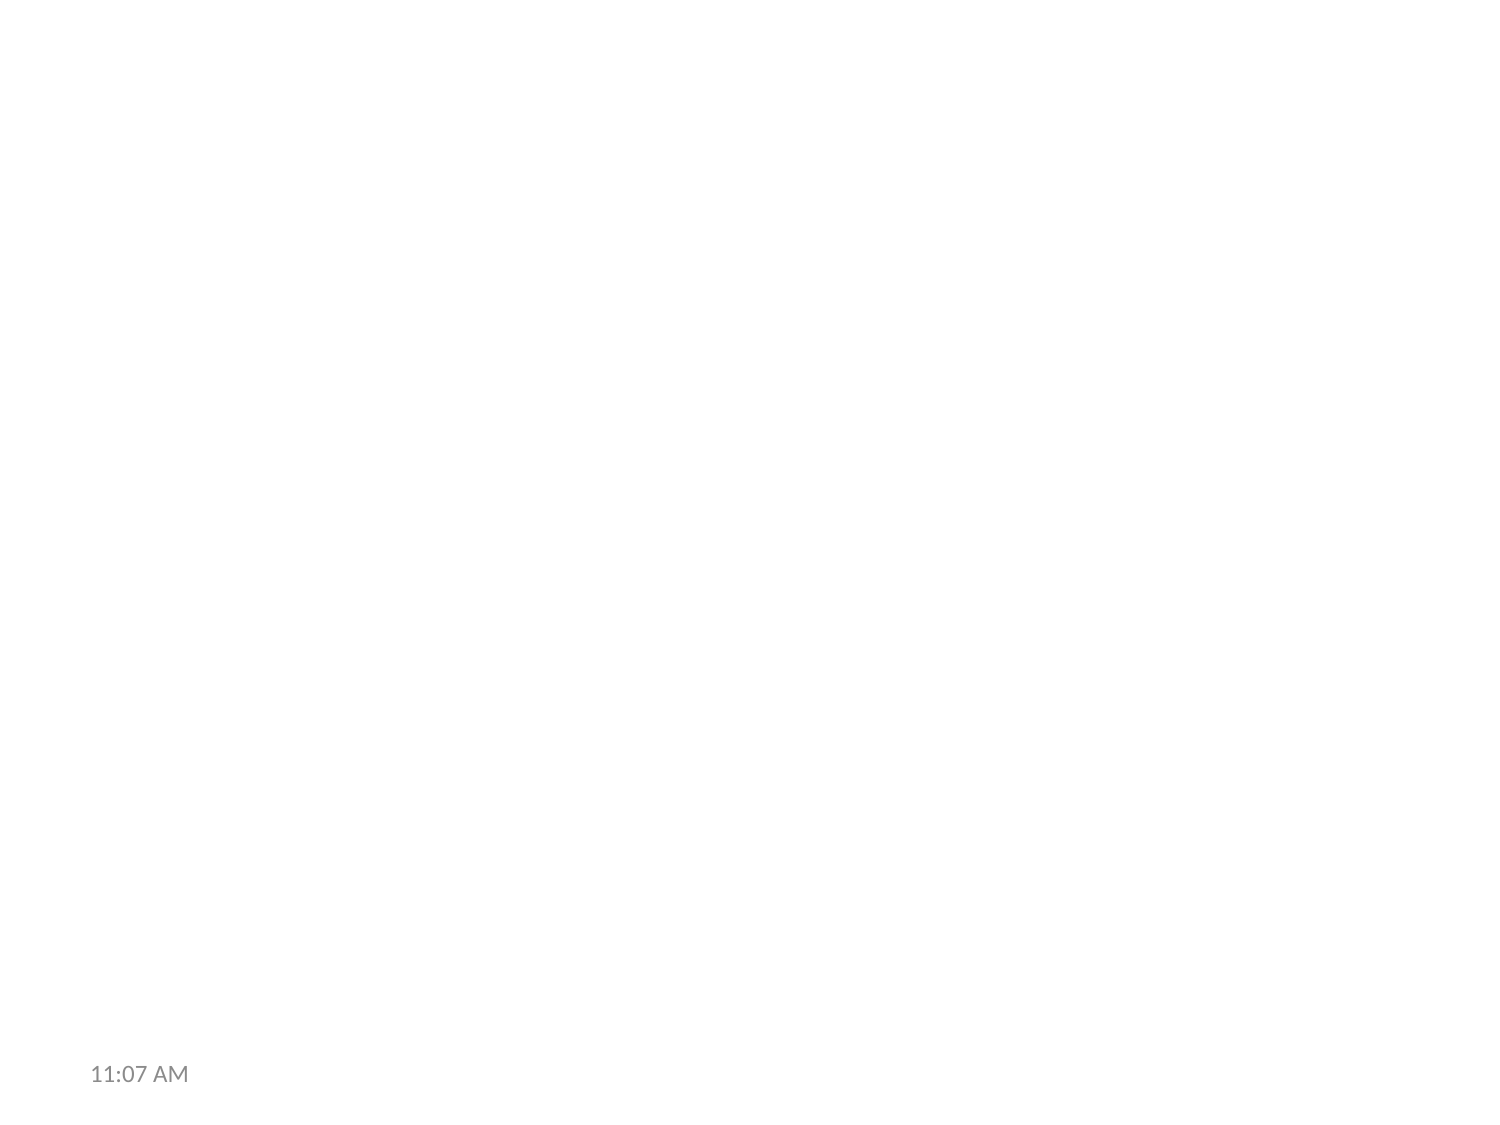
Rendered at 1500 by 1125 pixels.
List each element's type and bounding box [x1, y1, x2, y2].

slide_number [75, 1042, 425, 1103]
